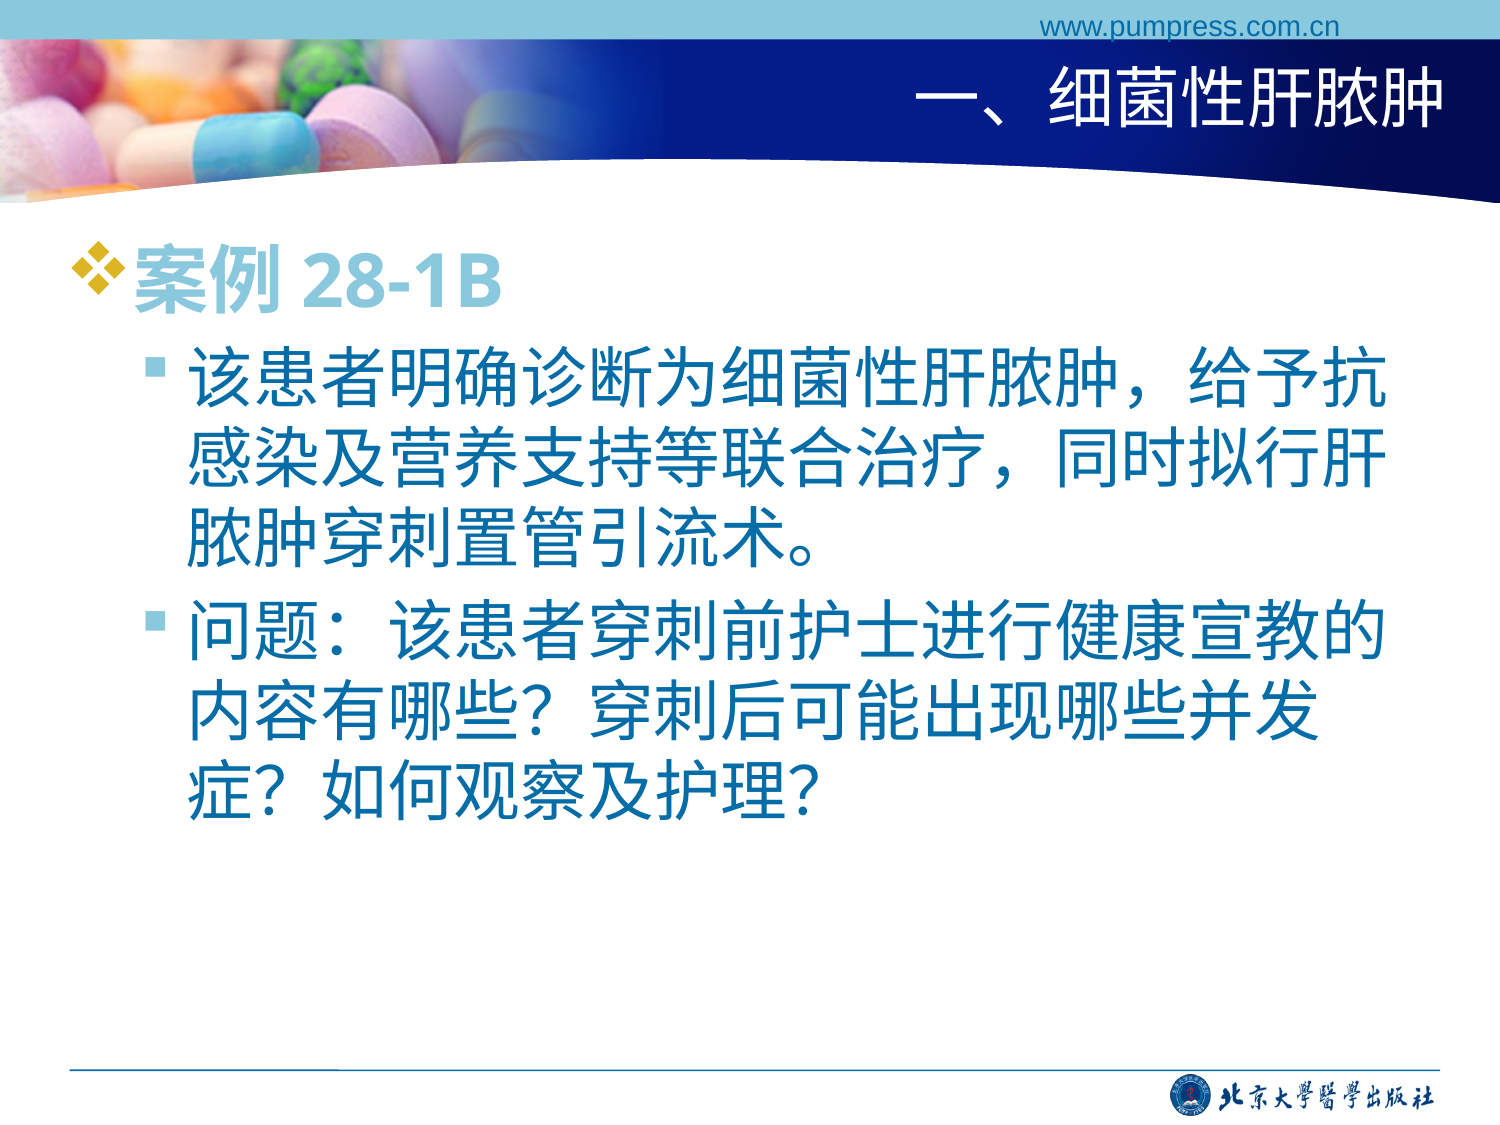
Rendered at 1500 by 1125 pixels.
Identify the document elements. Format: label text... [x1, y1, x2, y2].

picture [1170, 1074, 1436, 1118]
list 案例28-1B 该患者明确诊断为细菌性肝脓肿，给予抗感染及营养支持等联合治疗，同时拟行肝脓肿穿刺置管引流术。 问题：该患者穿刺前护士进行健康宣教的内容有哪些？穿刺后可能出现哪些并发症？如何观察及护理？ [49, 224, 1463, 1026]
slide_number www.pumpress.com.cn [1025, 0, 1463, 38]
picture [0, 40, 1500, 203]
title 一、细菌性肝脓肿 [137, 49, 1463, 143]
